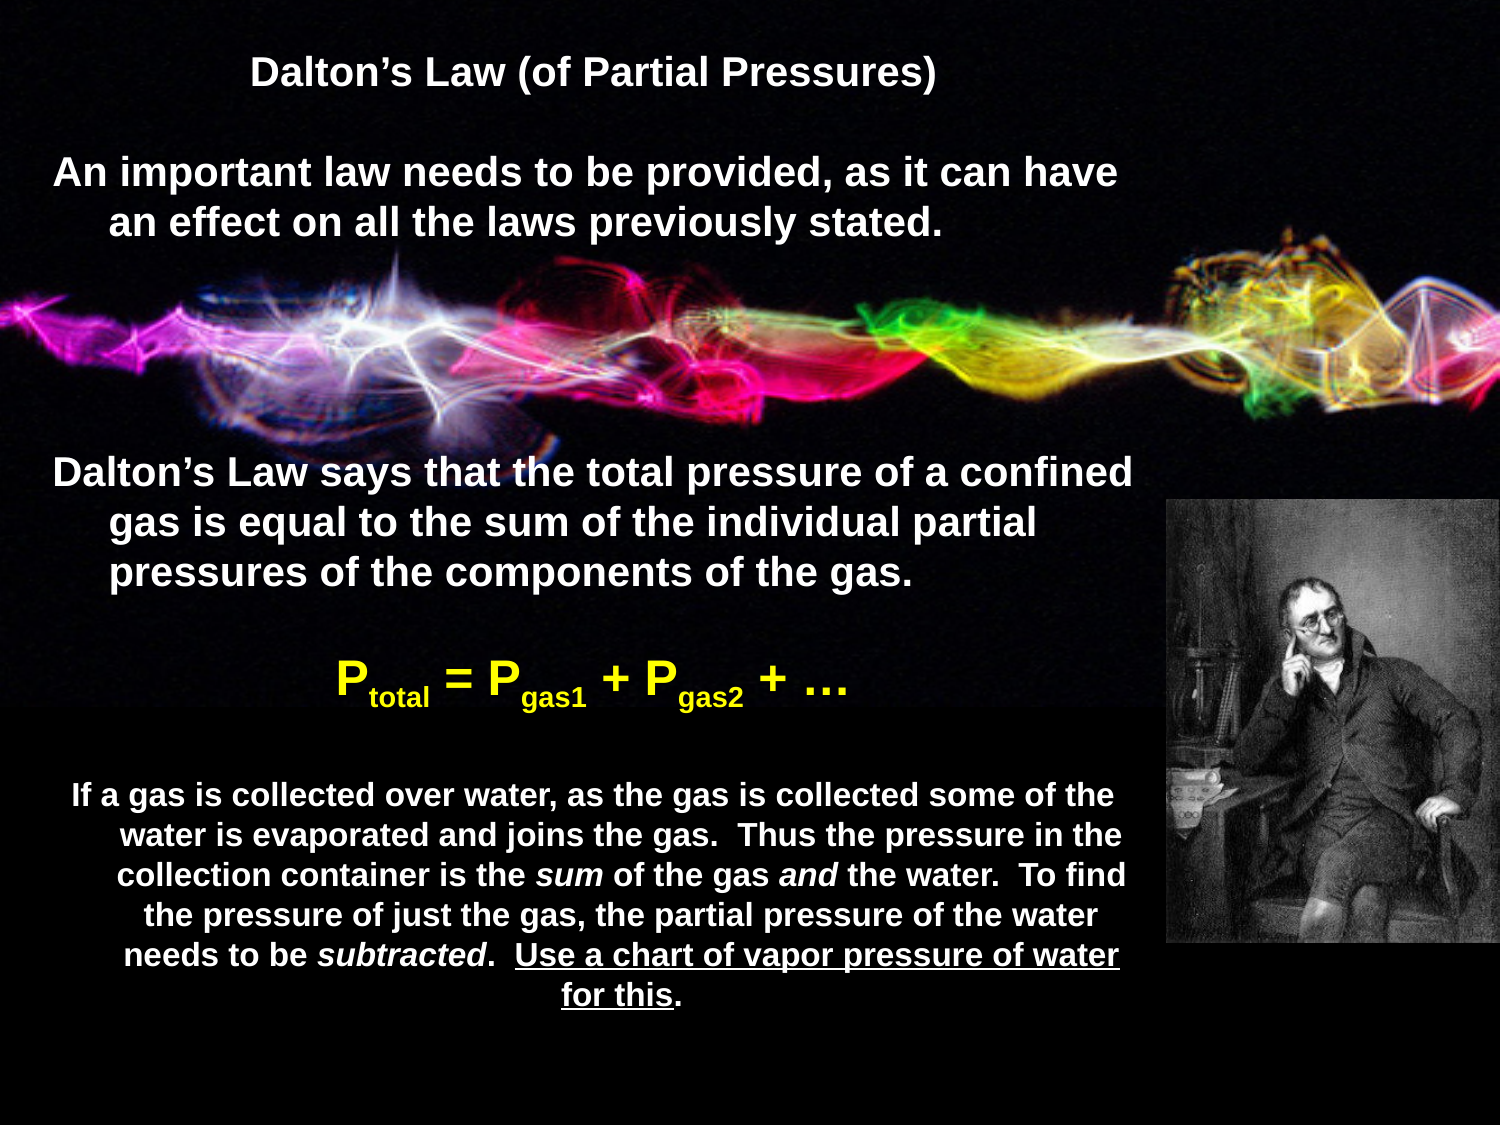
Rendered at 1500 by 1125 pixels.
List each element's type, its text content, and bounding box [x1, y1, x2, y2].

picture [0, 0, 1500, 943]
text_box Dalton’s Law (of Partial Pressures) An important law needs to be provided, as it can have an effect on all the laws previously stated. Dalton’s Law says that the total pressure of a confined gas is equal to the sum of the individual partial pressures of the components of the gas. Ptotal = Pgas1 + Pgas2 + … If a gas is collected over water, as the gas is collected some of the water is evaporated and joins the gas. Thus the pressure in the collection container is the sum of the gas and the water. To find the pressure of just the gas, the partial pressure of the water needs to be subtracted. Use a chart of vapor pressure of water for this. [37, 715, 1150, 1081]
